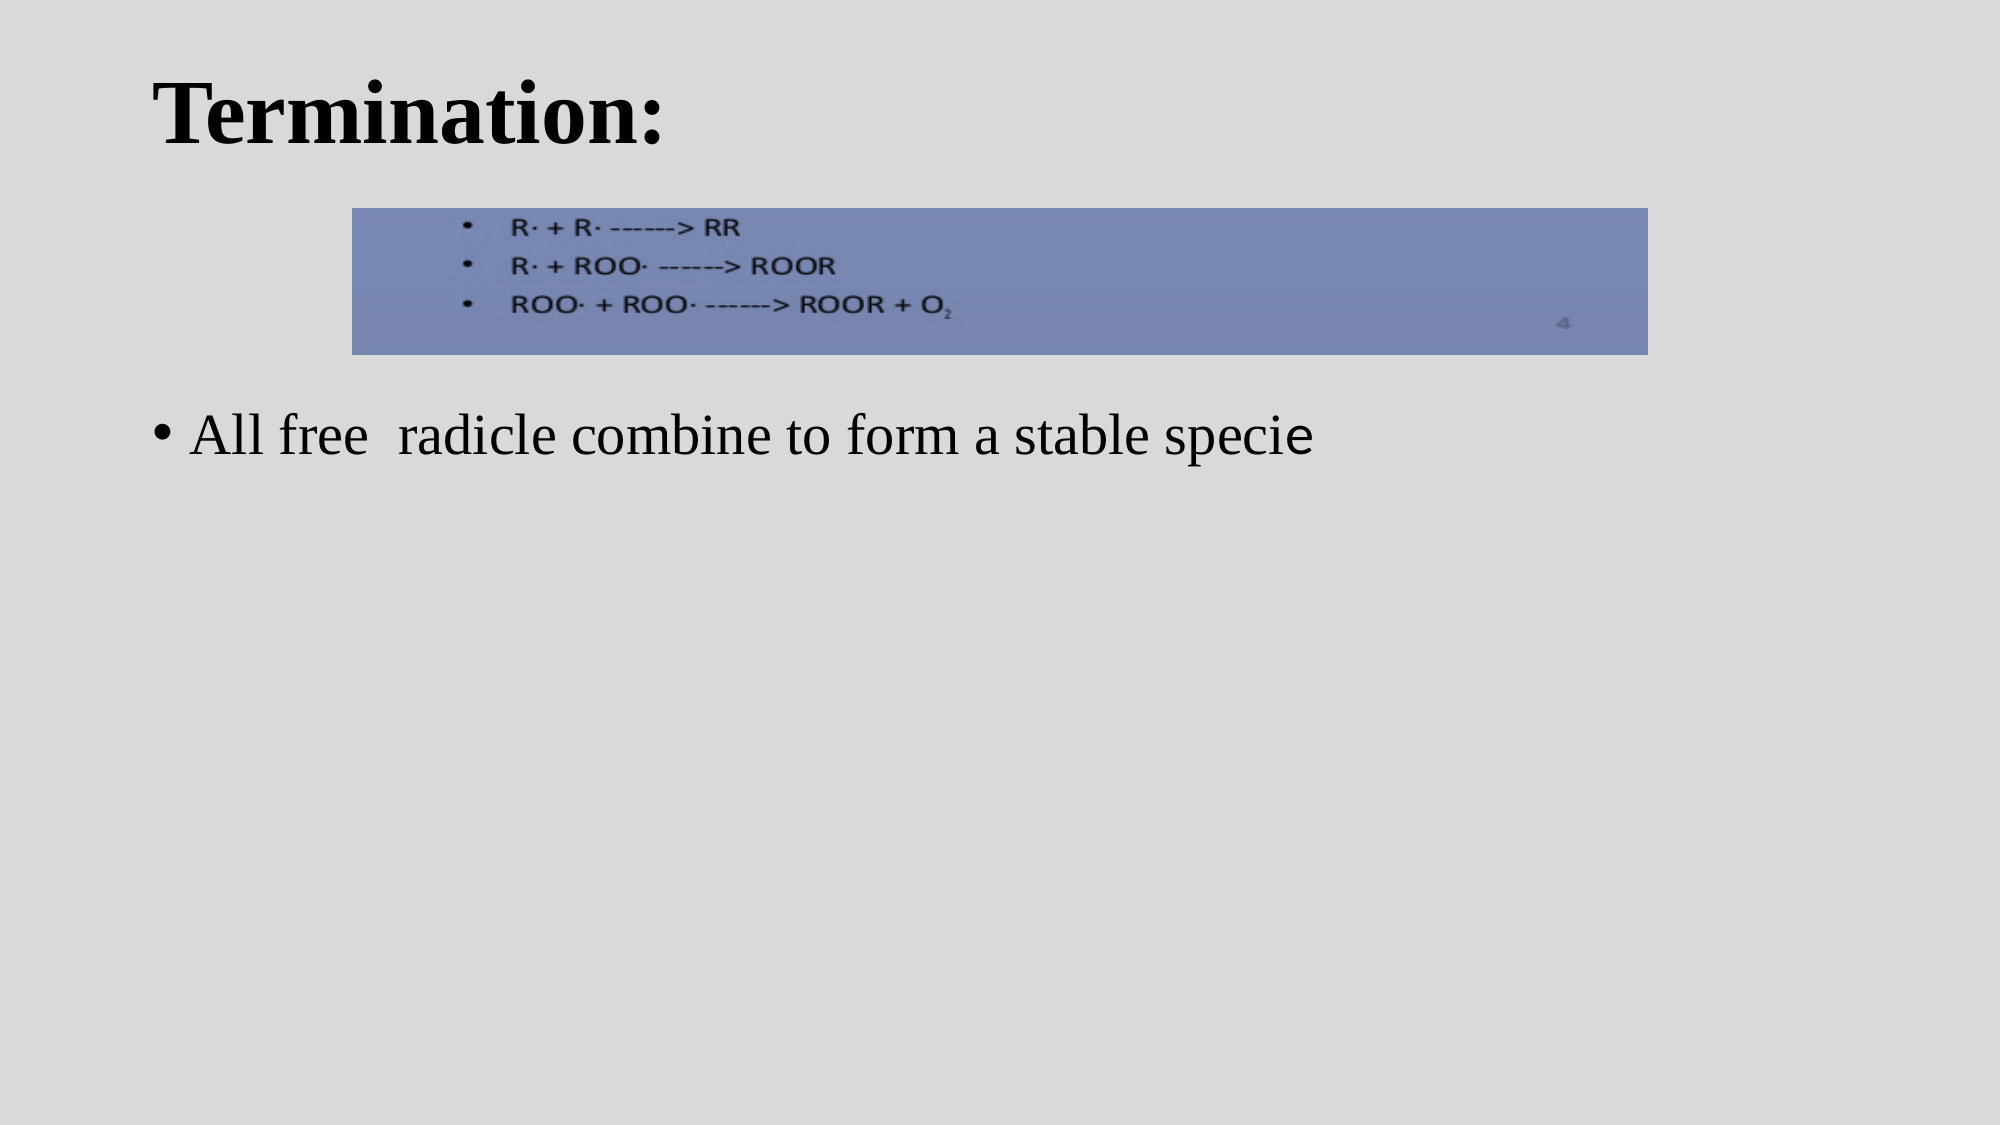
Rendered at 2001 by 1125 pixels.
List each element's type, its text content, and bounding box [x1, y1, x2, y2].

list All free radicle combine to form a stable specie [137, 221, 1863, 1014]
picture [352, 208, 1648, 355]
title Termination: [137, 59, 1863, 221]
